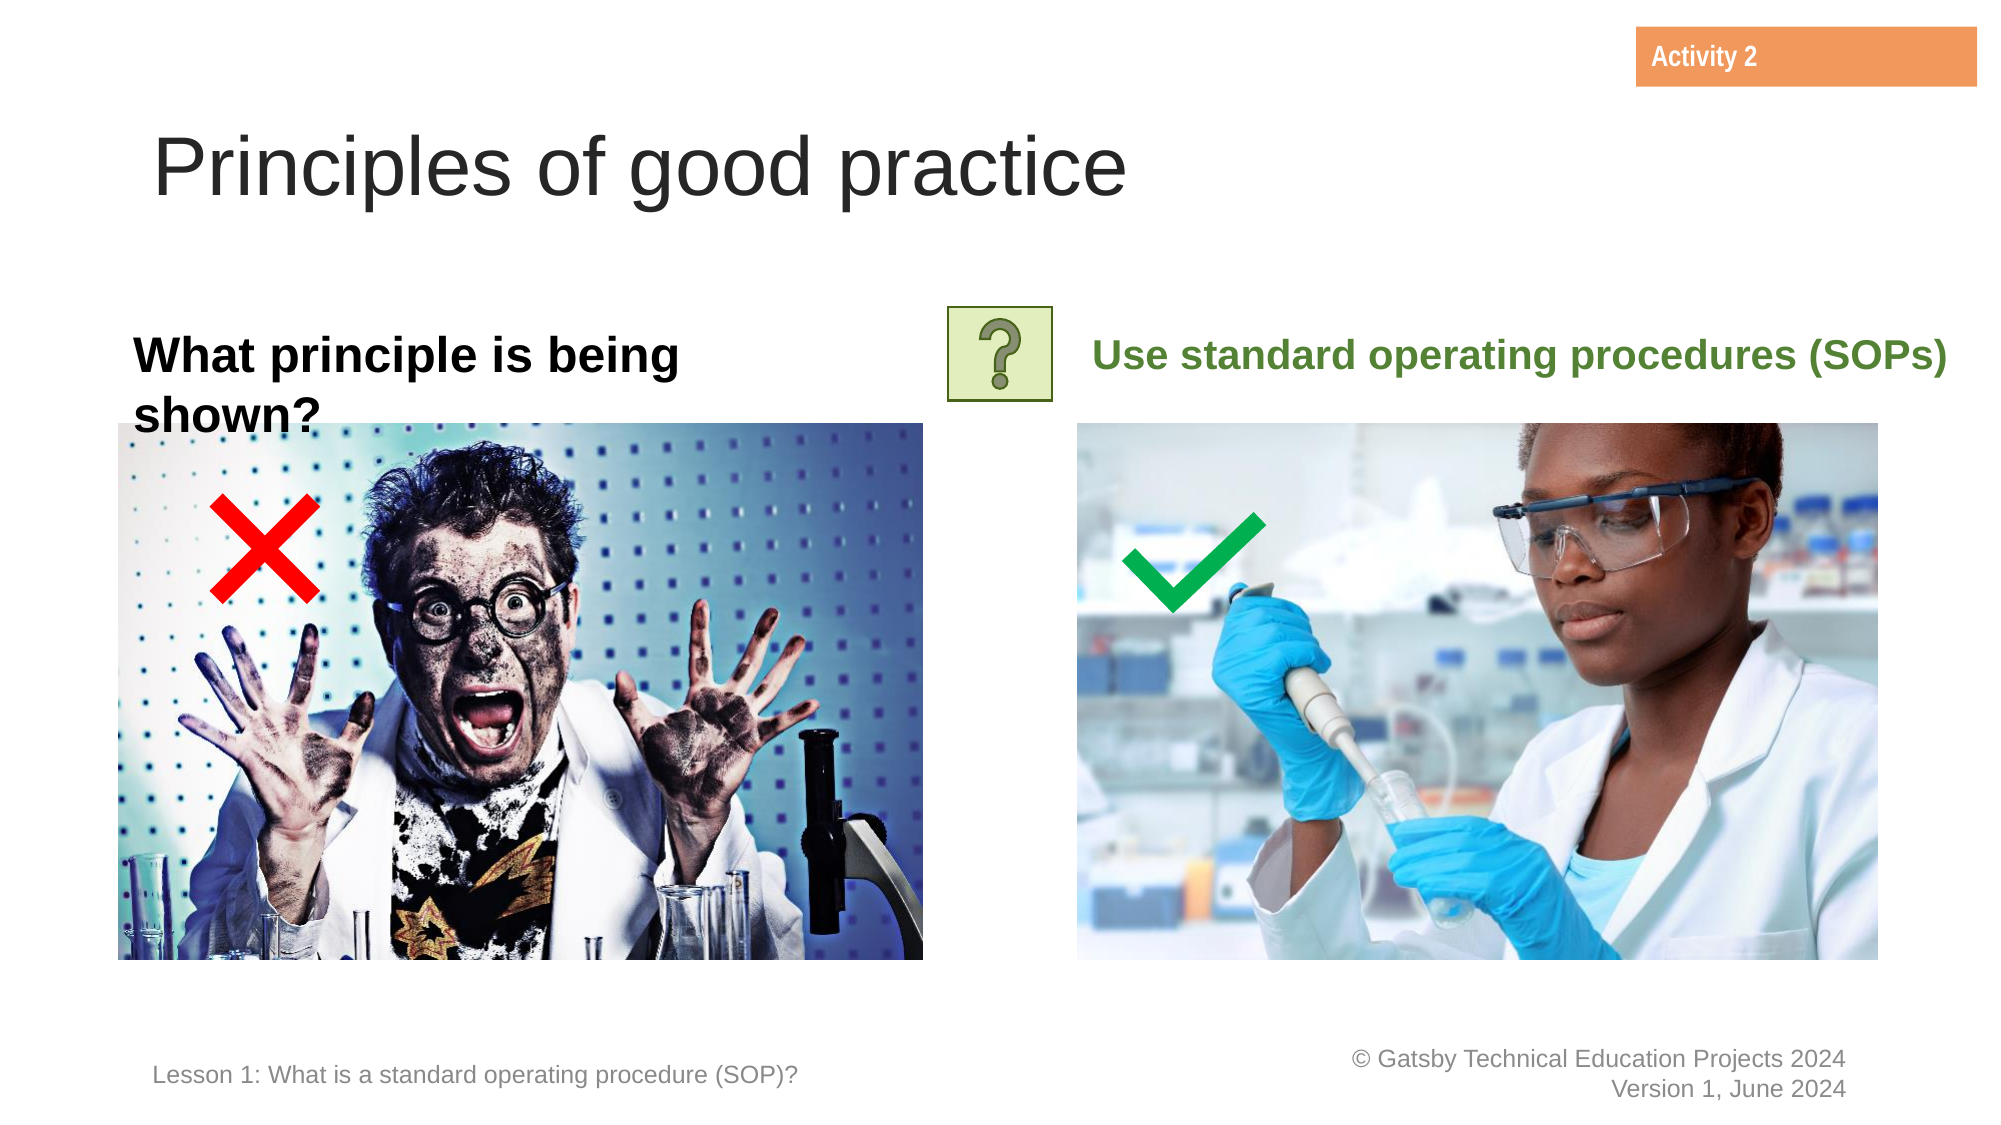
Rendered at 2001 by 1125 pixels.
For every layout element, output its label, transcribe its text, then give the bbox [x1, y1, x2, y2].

text_box What principle is being shown? [118, 315, 898, 423]
list Activity 2 [1636, 26, 1978, 87]
title Principles of good practice [137, 59, 1863, 278]
text_box Use standard operating procedures (SOPs) [1077, 320, 2000, 386]
text_box [947, 306, 1053, 402]
picture [1077, 423, 1878, 960]
picture [118, 423, 923, 960]
list Lesson 1: What is a standard operating procedure (SOP)? [137, 1042, 829, 1103]
